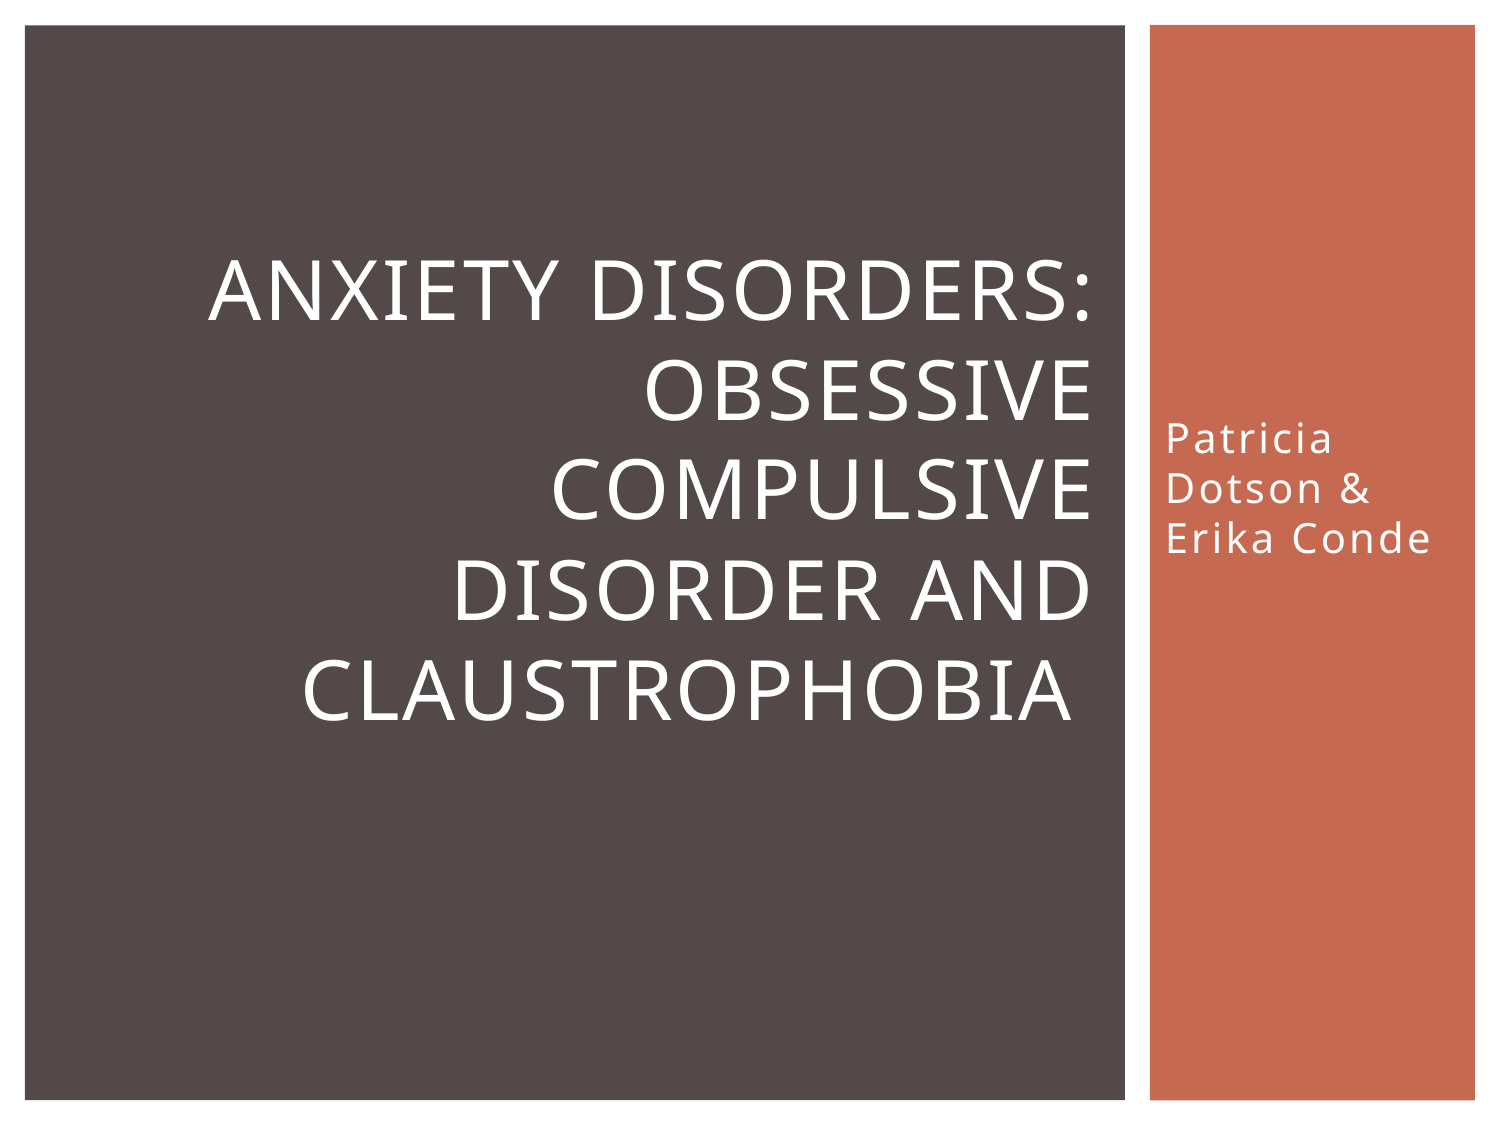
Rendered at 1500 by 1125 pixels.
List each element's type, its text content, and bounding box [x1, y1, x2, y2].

subtitle Patricia Dotson & Erika Conde [1149, 336, 1475, 637]
title Anxiety Disorders: Obsessive Compulsive Disorder and Claustrophobia [75, 336, 1113, 637]
